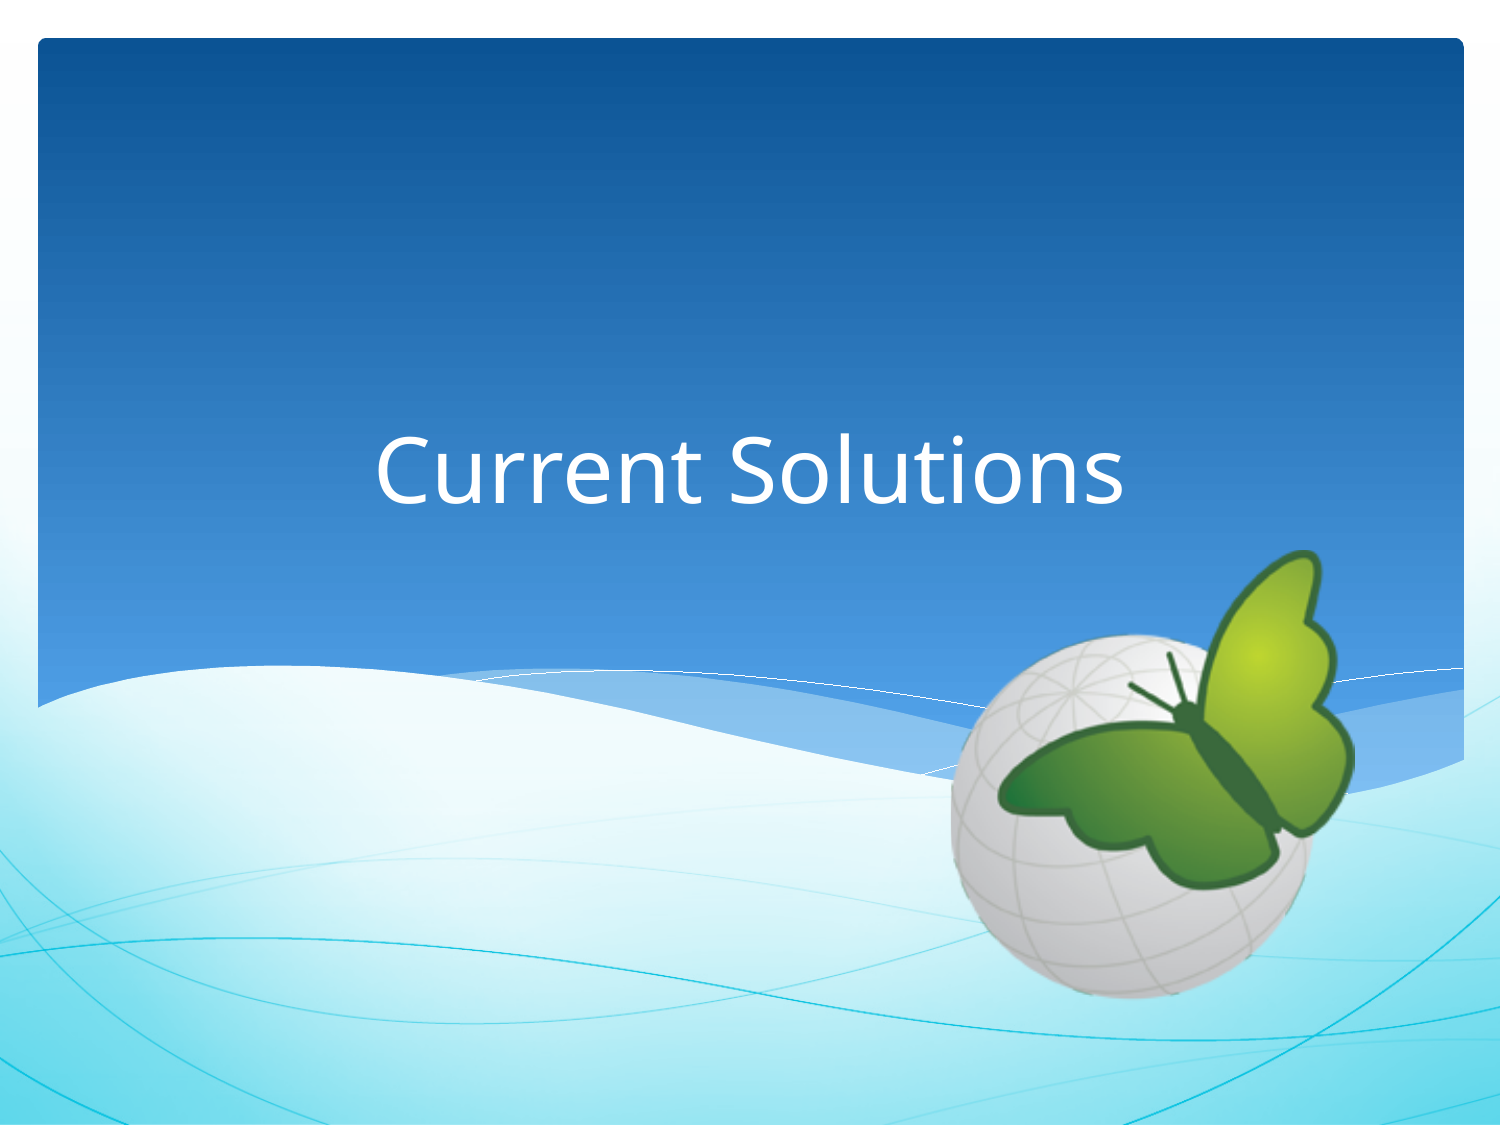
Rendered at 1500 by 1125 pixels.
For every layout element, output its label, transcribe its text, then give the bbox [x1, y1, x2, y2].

picture [950, 550, 1356, 1020]
title Current Solutions [113, 404, 1389, 655]
